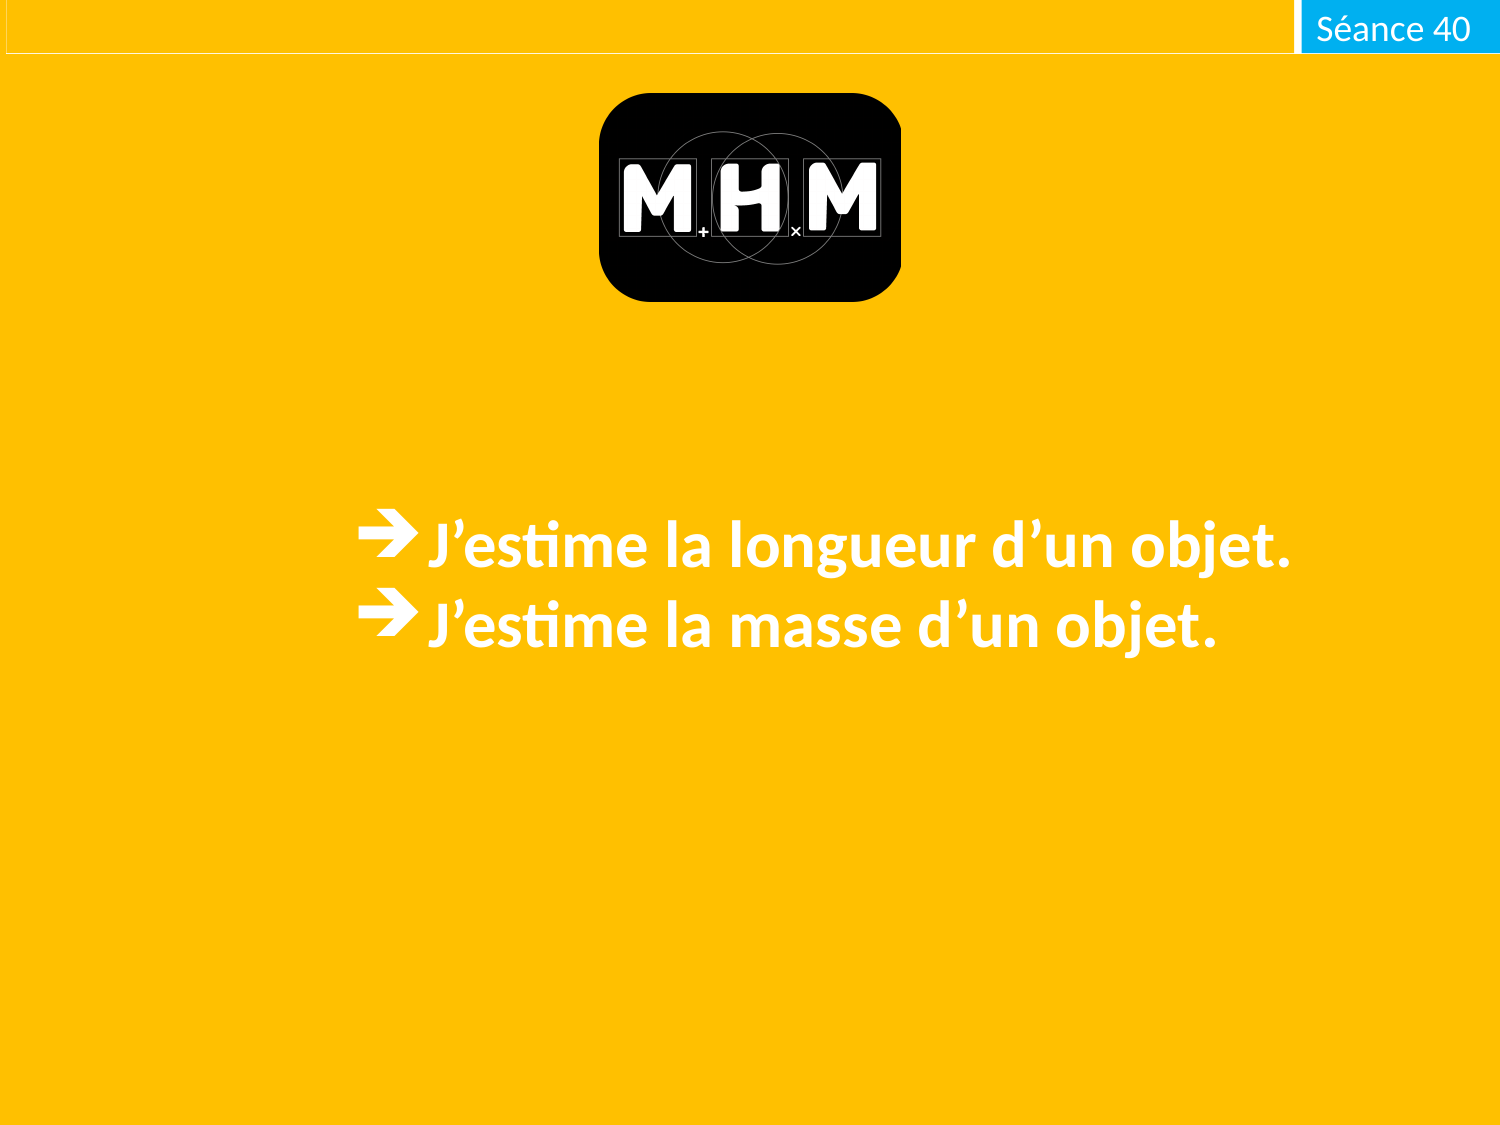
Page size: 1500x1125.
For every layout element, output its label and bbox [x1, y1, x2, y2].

text_box [0, 54, 1500, 1125]
